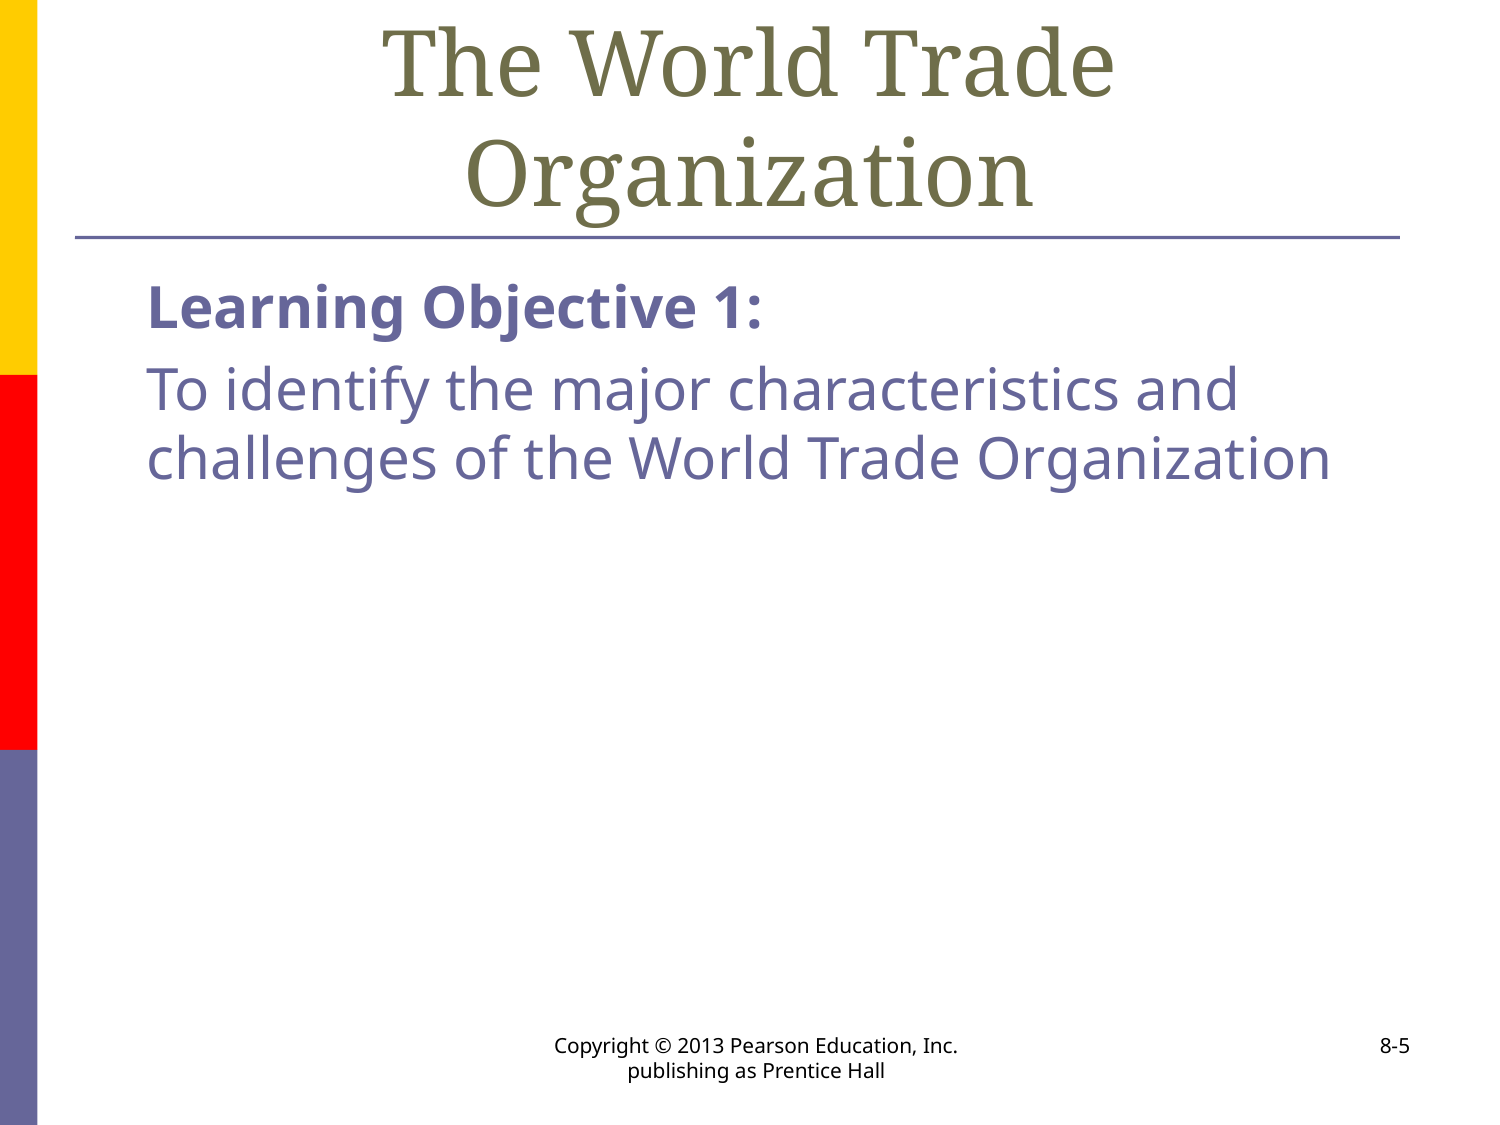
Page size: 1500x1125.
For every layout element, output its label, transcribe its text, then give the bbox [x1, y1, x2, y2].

footer Copyright © 2013 Pearson Education, Inc. publishing as Prentice Hall [500, 1025, 1013, 1100]
slide_number 8-5 [1074, 1025, 1425, 1100]
title The World Trade Organization [75, 45, 1425, 233]
list Learning Objective 1: To identify the major characteristics and challenges of the World Trade Organization [75, 262, 1425, 1006]
